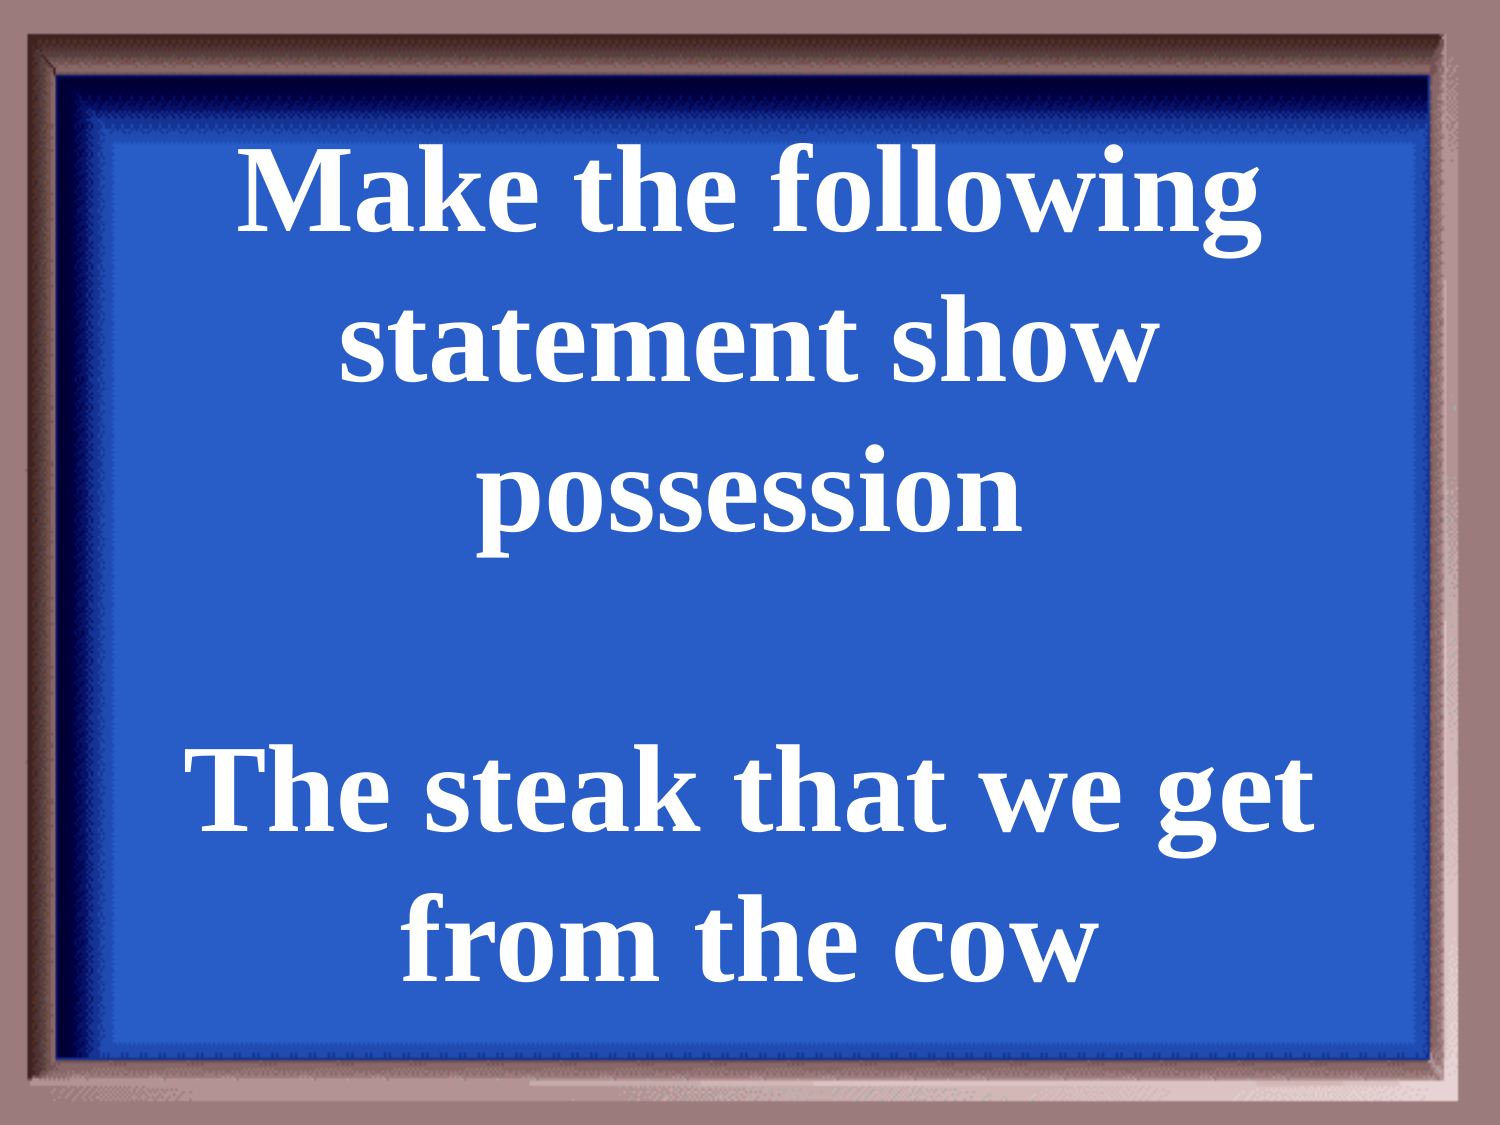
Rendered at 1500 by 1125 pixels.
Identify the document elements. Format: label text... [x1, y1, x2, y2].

picture [0, 0, 1500, 1125]
title Make the following statement show possession The steak that we get from the cow [112, 462, 1388, 650]
